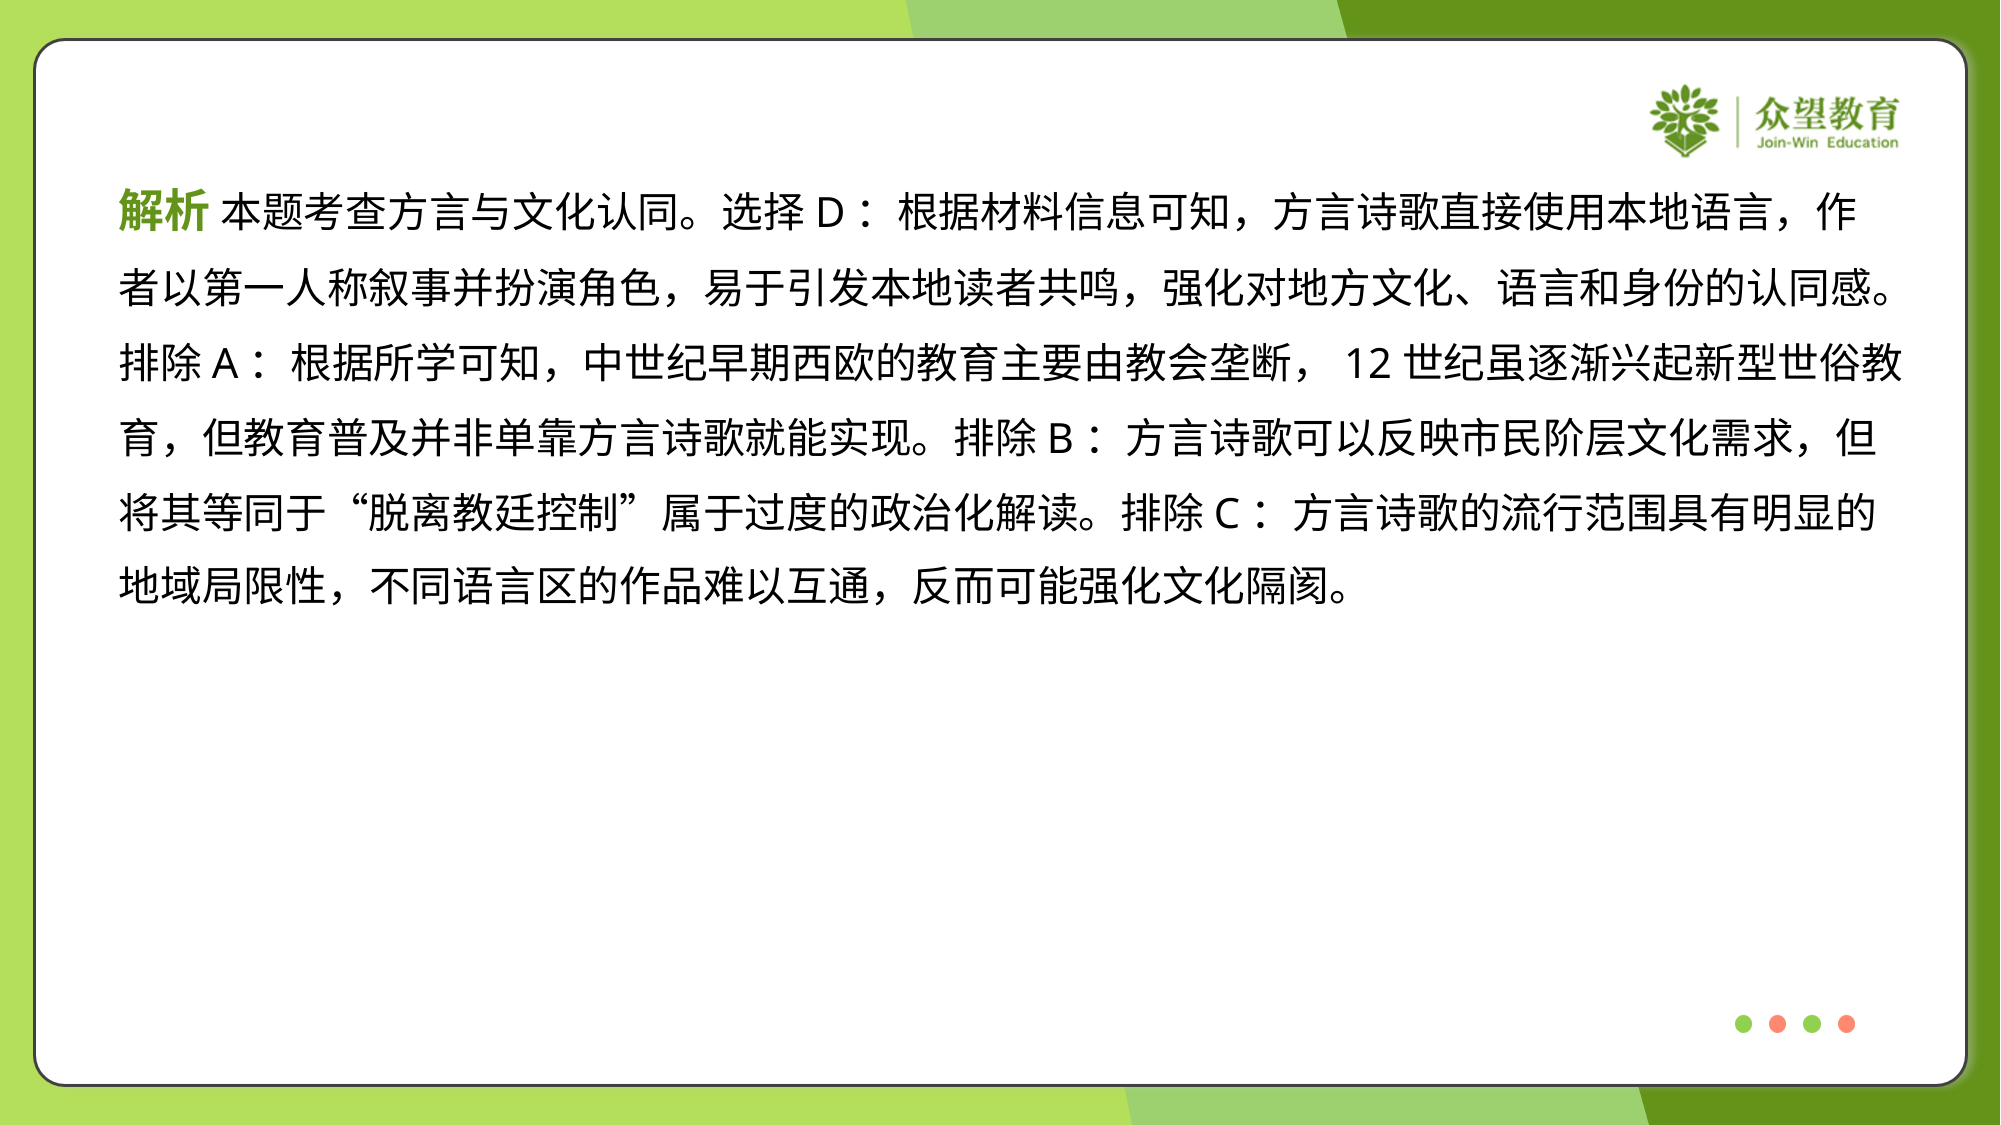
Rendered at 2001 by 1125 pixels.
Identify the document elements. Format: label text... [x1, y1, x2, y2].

picture [0, 0, 2000, 1125]
text_box 解析 本题考查方言与文化认同。选择D：根据材料信息可知，方言诗歌直接使用本地语言，作 者以第一人称叙事并扮演角色，易于引发本地读者共鸣，强化对地方文化、语言和身份的认同感。 排除A：根据所学可知，中世纪早期西欧的教育主要由教会垄断，12世纪虽逐渐兴起新型世俗教 育，但教育普及并非单靠方言诗歌就能实现。排除B：方言诗歌可以反映市民阶层文化需求，但 将其等同于“脱离教廷控制”属于过度的政治化解读。排除C：方言诗歌的流行范围具有明显的 地域局限性，不同语言区的作品难以互通，反而可能强化文化隔阂。 [118, 159, 1883, 602]
